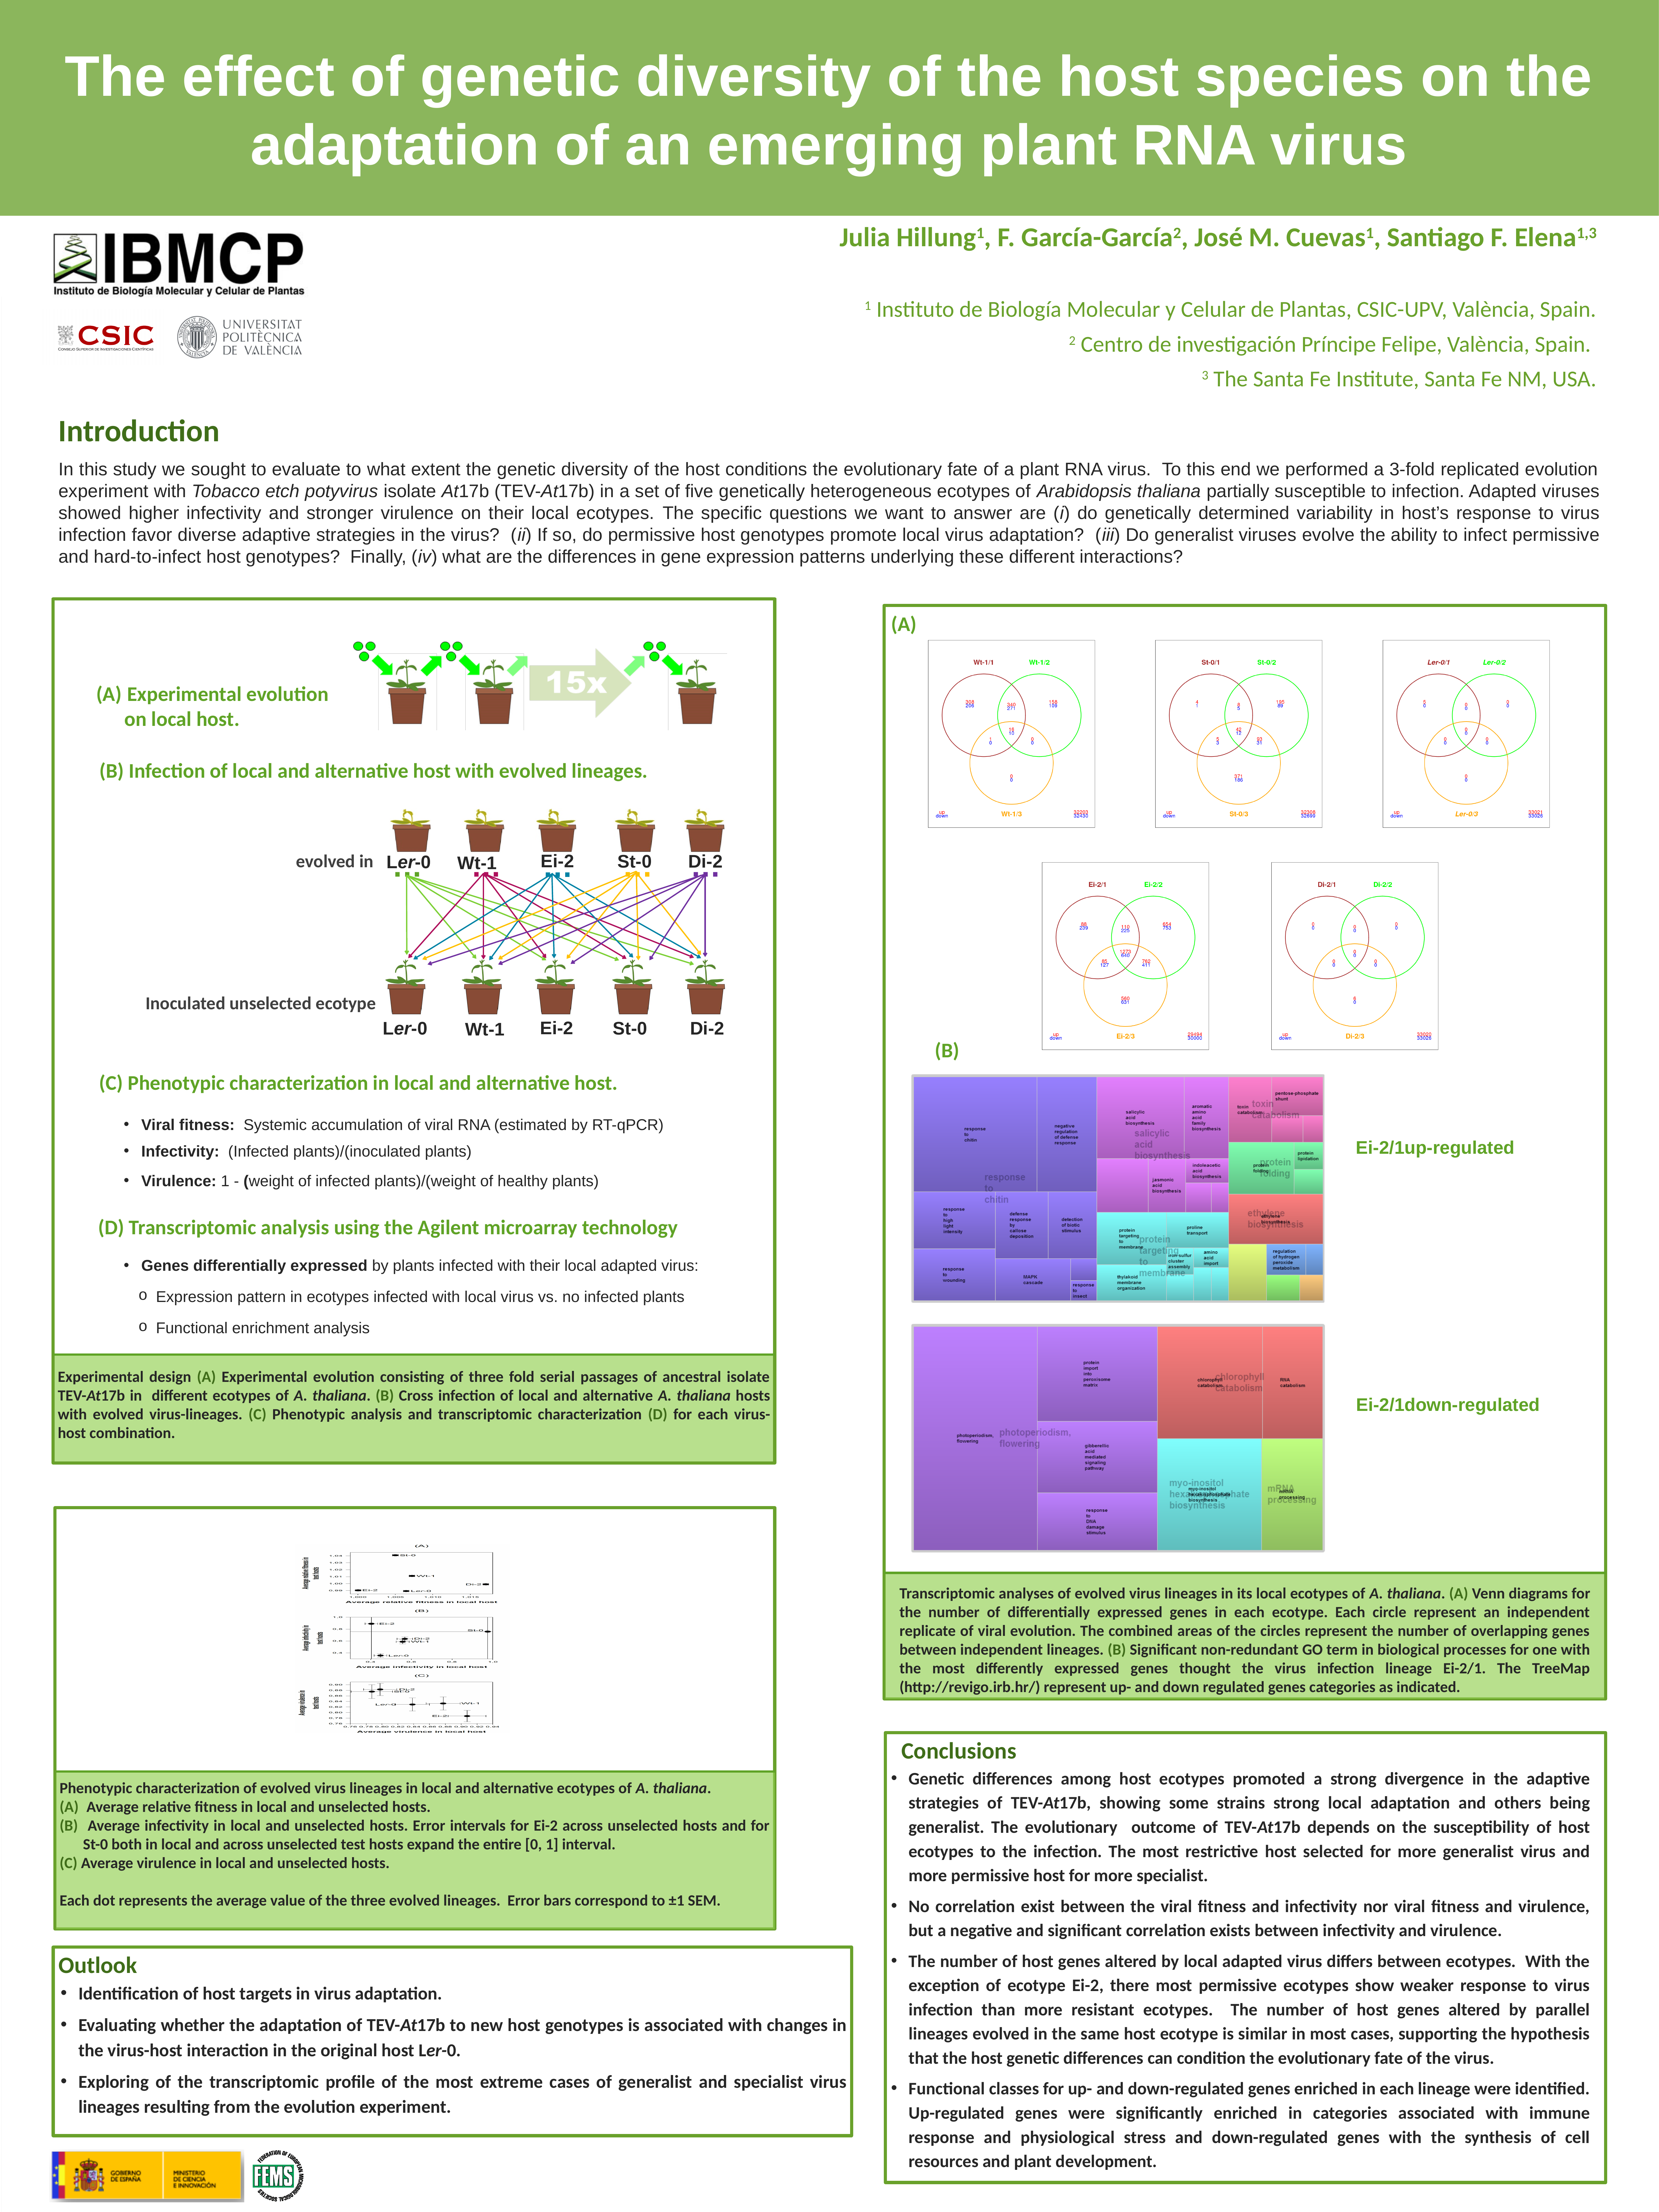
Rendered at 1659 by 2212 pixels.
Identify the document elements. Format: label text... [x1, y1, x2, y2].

text_box Conclusions [885, 1732, 1606, 2183]
text_box [52, 1354, 776, 1464]
text_box Viral fitness: Systemic accumulation of viral RNA (estimated by RT-qPCR) Infectivity: (Infected plants)/(inoculated plants) Virulence: 1 - (weight of infected plants)/(weight of healthy plants) [119, 1112, 763, 1203]
text_box [53, 1358, 775, 1364]
picture [252, 2147, 306, 2204]
picture [911, 1073, 1325, 1304]
text_box (D) Transcriptomic analysis using the Agilent microarray technology [94, 1211, 683, 1241]
text_box [1605, 1576, 1606, 1699]
text_box Genetic differences among host ecotypes promoted a strong divergence in the adaptive strategies of TEV-At17b, showing some strains strong local adaptation and others being generalist. The evolutionary outcome of TEV-At17b depends on the susceptibility of host ecotypes to the infection. The most restrictive host selected for more generalist virus and more permissive host for more specialist. No correlation exist between the viral fitness and infectivity nor viral fitness and virulence, but a negative and significant correlation exists between infectivity and virulence. The number of host genes altered by local adapted virus differs between ecotypes. With the exception of ecotype Ei-2, there most permissive ecotypes show weaker response to virus infection than more resistant ecotypes. The number of host genes altered by parallel lineages evolved in the same host ecotype is similar in most cases, supporting the hypothesis that the host genetic differences can condition the evolutionary fate of the virus. Functional classes for up- and down-regulated genes enriched in each lineage were identified. Up-regulated genes were significantly enriched in categories associated with immune response and physiological stress and down-regulated genes with the synthesis of cell resources and plant development. [886, 1761, 1595, 2173]
text_box Outlook [53, 1947, 852, 2136]
text_box In this study we sought to evaluate to what extent the genetic diversity of the host conditions the evolutionary fate of a plant RNA virus. To this end we performed a 3-fold replicated evolution experiment with Tobacco etch potyvirus isolate At17b (TEV-At17b) in a set of five genetically heterogeneous ecotypes of Arabidopsis thaliana partially susceptible to infection. Adapted viruses showed higher infectivity and stronger virulence on their local ecotypes. The specific questions we want to answer are (i) do genetically determined variability in host’s response to virus infection favor diverse adaptive strategies in the virus? (ii) If so, do permissive host genotypes promote local virus adaptation? (iii) Do generalist viruses evolve the ability to infect permissive and hard-to-infect host genotypes? Finally, (iv) what are the differences in gene expression patterns underlying these different interactions? [53, 454, 1606, 569]
picture [52, 232, 309, 299]
text_box (C) Phenotypic characterization in local and alternative host. [95, 1067, 623, 1097]
text_box [885, 1576, 1605, 1700]
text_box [884, 608, 1590, 1076]
picture [911, 1323, 1326, 1554]
text_box Genes differentially expressed by plants infected with their local adapted virus: Expression pattern in ecotypes infected with local virus vs. no infected plants Functional enrichment analysis [119, 1253, 751, 1350]
text_box Introduction [53, 408, 1569, 488]
text_box [884, 605, 1606, 1573]
picture [49, 2149, 244, 2202]
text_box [235, 798, 736, 1037]
text_box Experimental design (A) Experimental evolution consisting of three fold serial passages of ancestral isolate TEV-At17b in different ecotypes of A. thaliana. (B) Cross infection of local and alternative A. thaliana hosts with evolved virus-lineages. (C) Phenotypic analysis and transcriptomic characterization (D) for each virus-host combination. [53, 1364, 775, 1444]
text_box Ei-2/1up-regulated [1351, 1133, 1520, 1160]
picture [41, 309, 313, 365]
text_box (B) Infection of local and alternative host with evolved lineages. [95, 755, 653, 785]
text_box [53, 1444, 775, 1463]
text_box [55, 1507, 775, 1929]
text_box [53, 599, 775, 1353]
text_box [0, 0, 1659, 217]
text_box Experimental evolution on local host. [91, 678, 338, 733]
text_box Inoculated unselected ecotype [0, 989, 233, 1015]
text_box Identification of host targets in virus adaptation. Evaluating whether the adaptation of TEV-At17b to new host genotypes is associated with changes in the virus-host interaction in the original host Ler-0. Exploring of the transcriptomic profile of the most extreme cases of generalist and specialist virus lineages resulting from the evolution experiment. [56, 1976, 852, 2158]
text_box Transcriptomic analyses of evolved virus lineages in its local ecotypes of A. thaliana. (A) Venn diagrams for the number of differentially expressed genes in each ecotype. Each circle represent an independent replicate of viral evolution. The combined areas of the circles represent the number of overlapping genes between independent lineages. (B) Significant non-redundant GO term in biological processes for one with the most differently expressed genes thought the virus infection lineage Ei-2/1. The TreeMap (http://revigo.irb.hr/) represent up- and down regulated genes categories as indicated. [895, 1581, 1595, 1698]
picture [353, 641, 727, 730]
text_box Julia Hillung1, F. García-García2, José M. Cuevas1, Santiago F. Elena1,3 1 Instituto de Biología Molecular y Celular de Plantas, CSIC-UPV, València, Spain. 2 Centro de investigación Príncipe Felipe, València, Spain. 3 The Santa Fe Institute, Santa Fe NM, USA. [451, 216, 1622, 428]
text_box The effect of genetic diversity of the host species on the adaptation of an emerging plant RNA virus [22, 12, 1637, 272]
text_box Ei-2/1down-regulated [1351, 1390, 1545, 1417]
